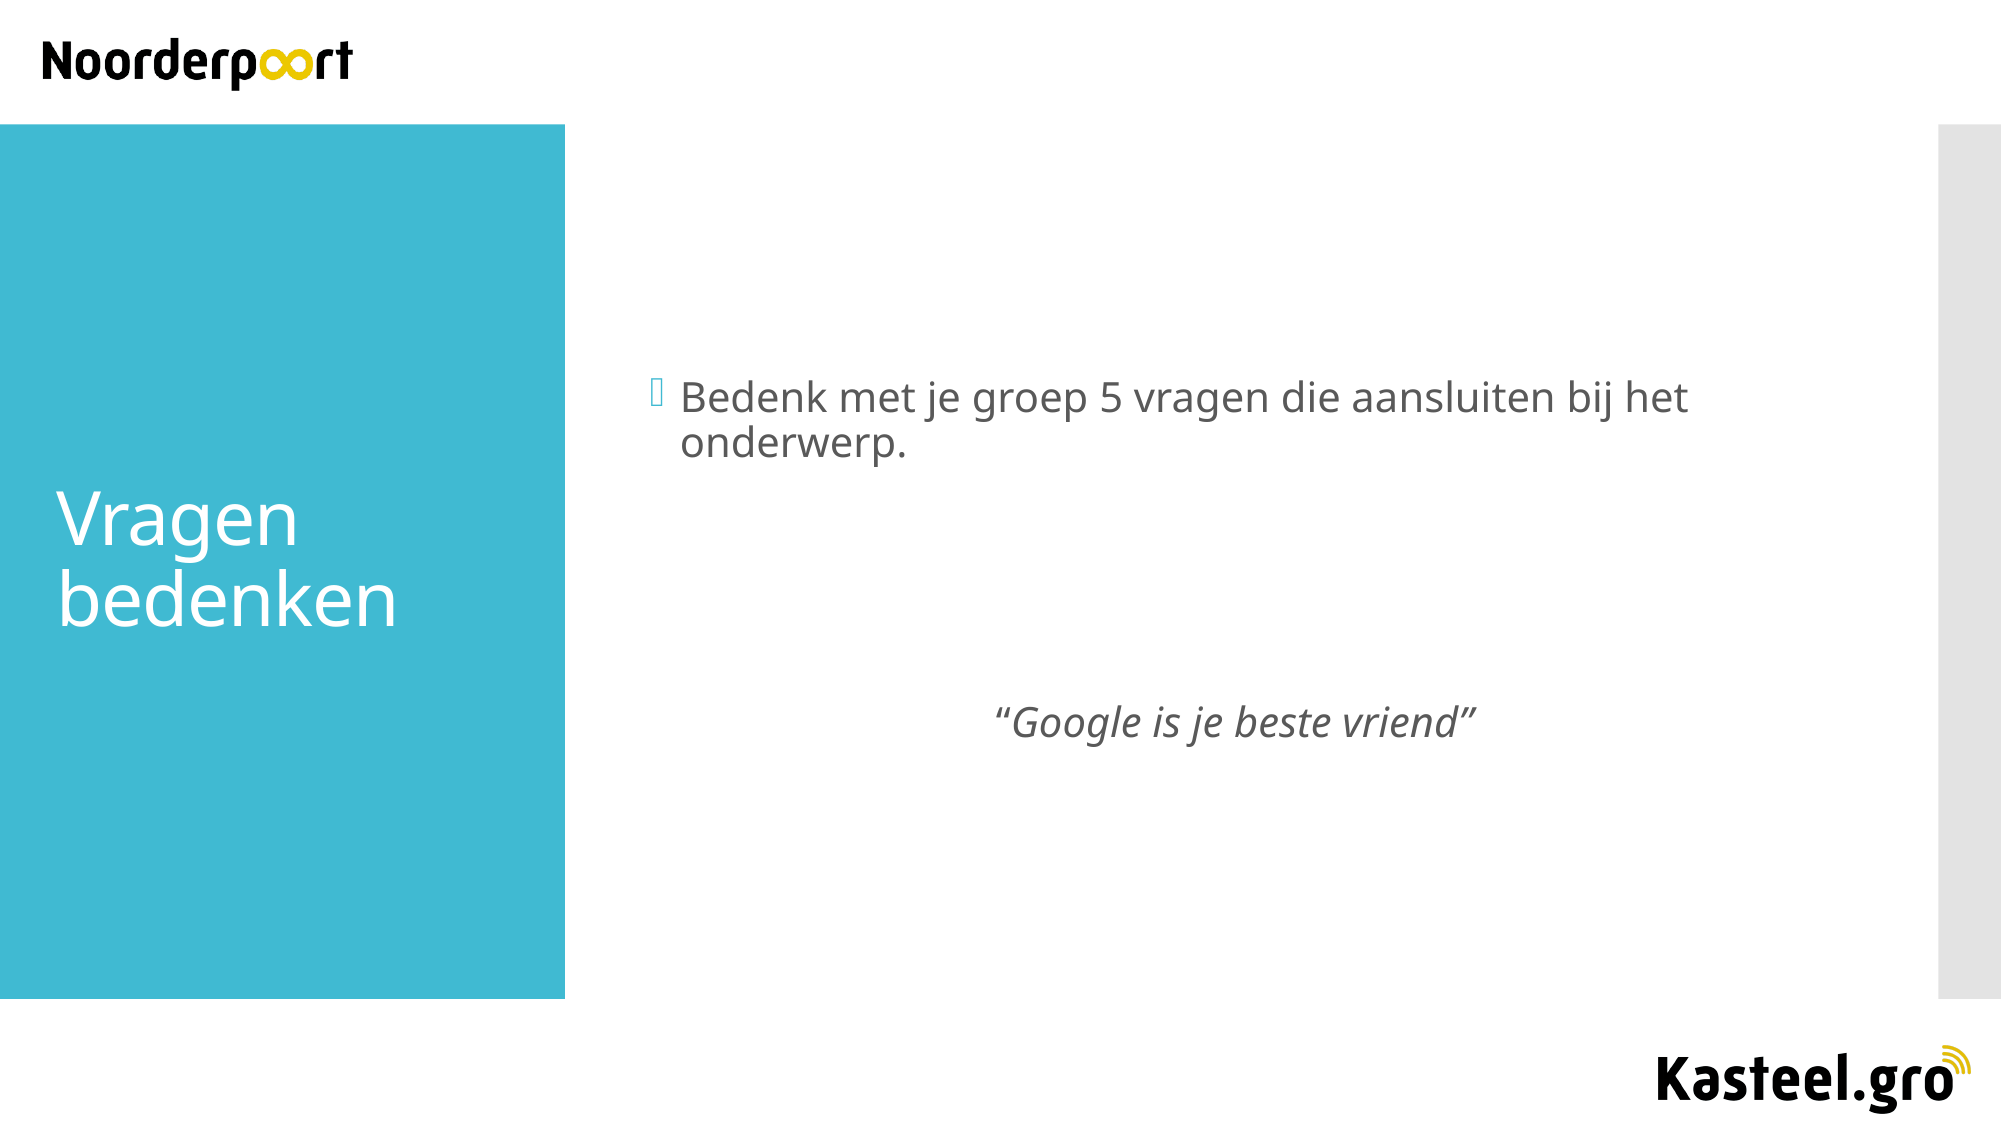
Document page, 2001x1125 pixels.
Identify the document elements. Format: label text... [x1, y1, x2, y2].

list Bedenk met je groep 5 vragen die aansluiten bij het onderwerp. “Google is je beste vriend” [634, 141, 1835, 982]
title Vragen bedenken [41, 184, 525, 940]
picture [41, 35, 354, 92]
picture [1657, 1045, 1971, 1114]
